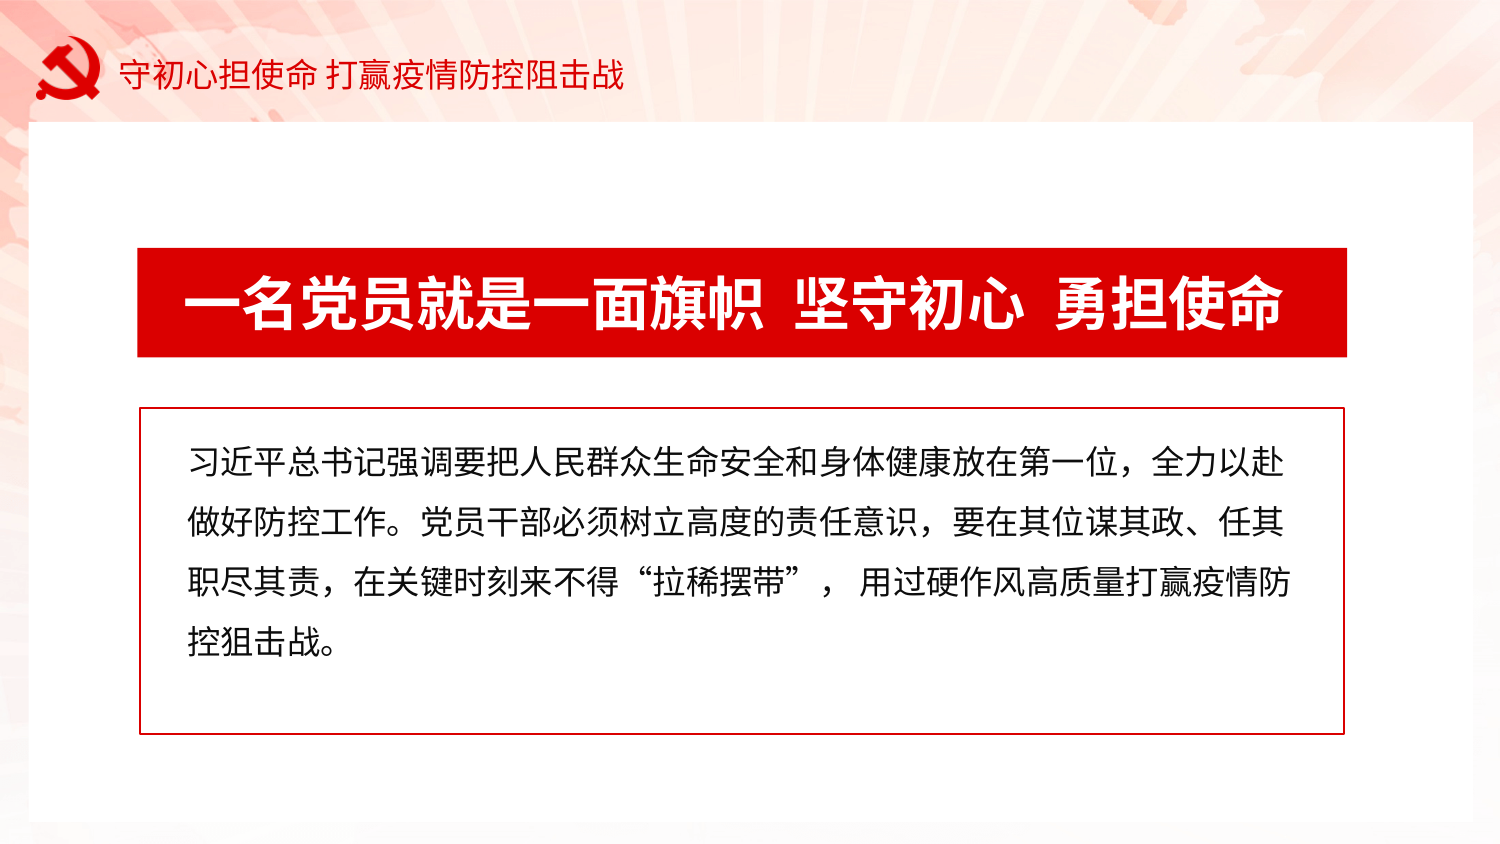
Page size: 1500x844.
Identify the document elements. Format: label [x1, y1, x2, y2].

text_box [140, 407, 1344, 735]
text_box [137, 247, 1348, 358]
picture [0, 0, 1500, 844]
